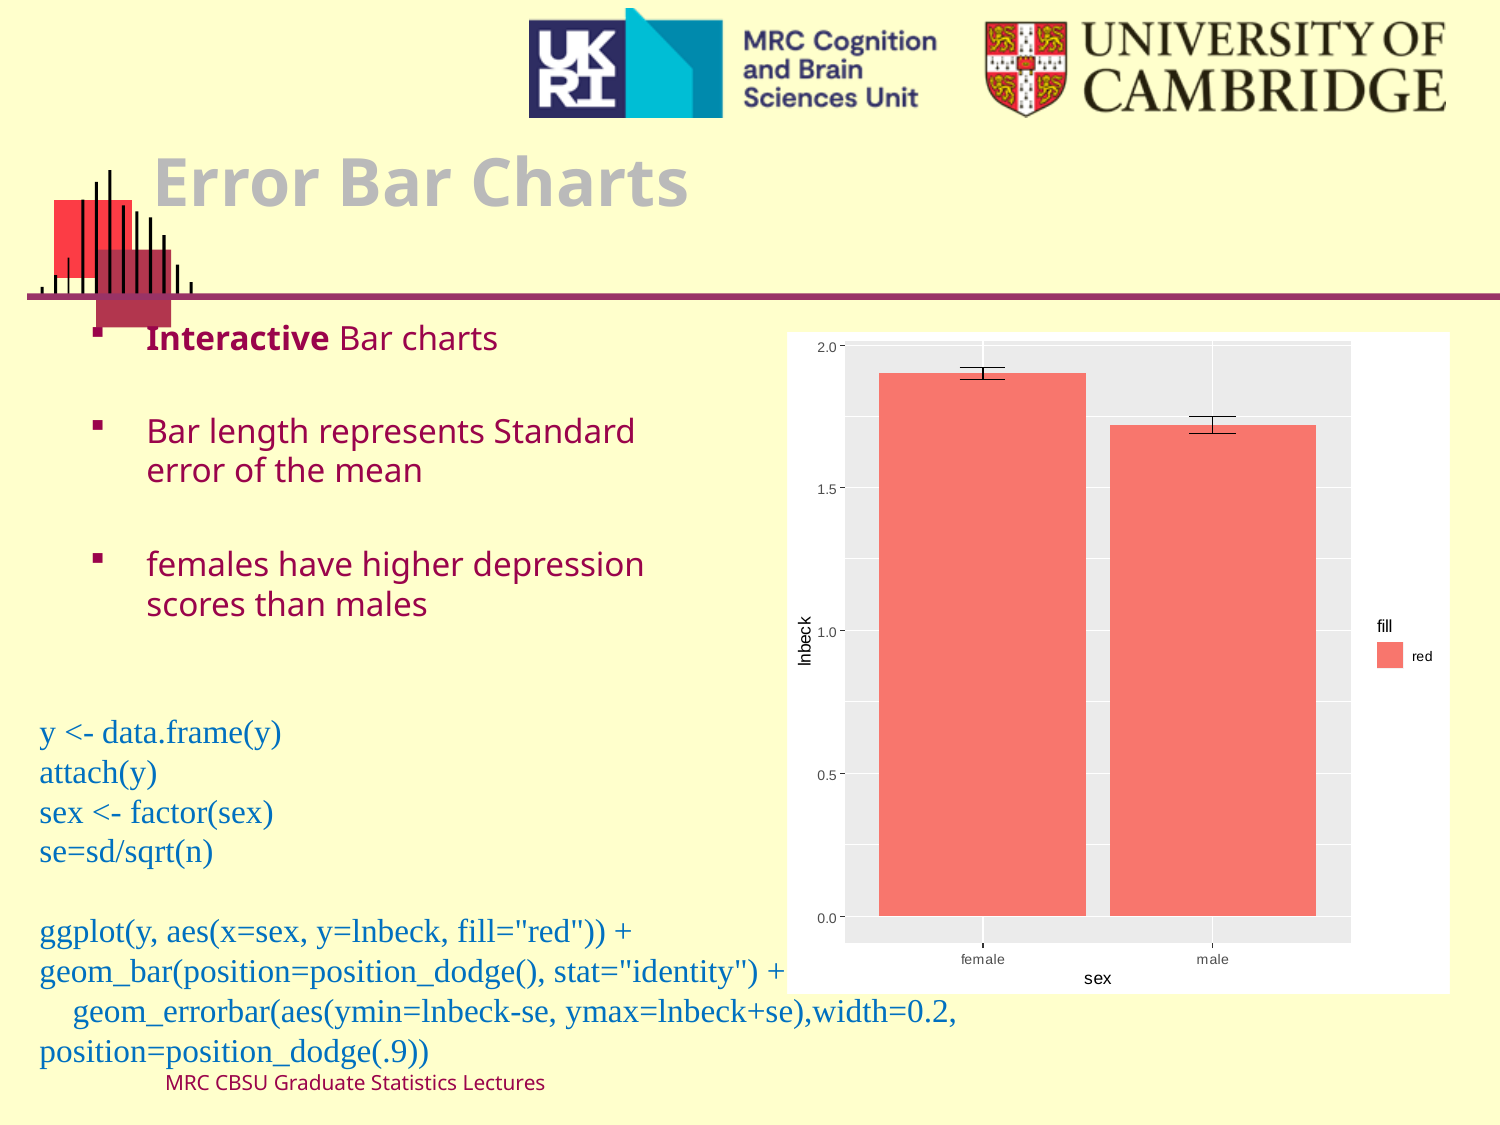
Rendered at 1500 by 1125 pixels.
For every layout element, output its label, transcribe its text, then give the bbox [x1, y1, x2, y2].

title Error Bar Charts [137, 137, 988, 233]
text_box y <- data.frame(y) attach(y) sex <- factor(sex) se=sd/sqrt(n) ggplot(y, aes(x=sex, y=lnbeck, fill="red")) + geom_bar(position=position_dodge(), stat="identity") + geom_errorbar(aes(ymin=lnbeck-se, ymax=lnbeck+se),width=0.2, position=position_dodge(.9)) [24, 702, 1119, 1077]
list Interactive Bar charts Bar length represents Standard error of the mean females have higher depression scores than males [75, 262, 738, 702]
footer MRC CBSU Graduate Statistics Lectures [149, 1077, 988, 1101]
picture [529, 8, 1446, 118]
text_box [786, 332, 1450, 994]
